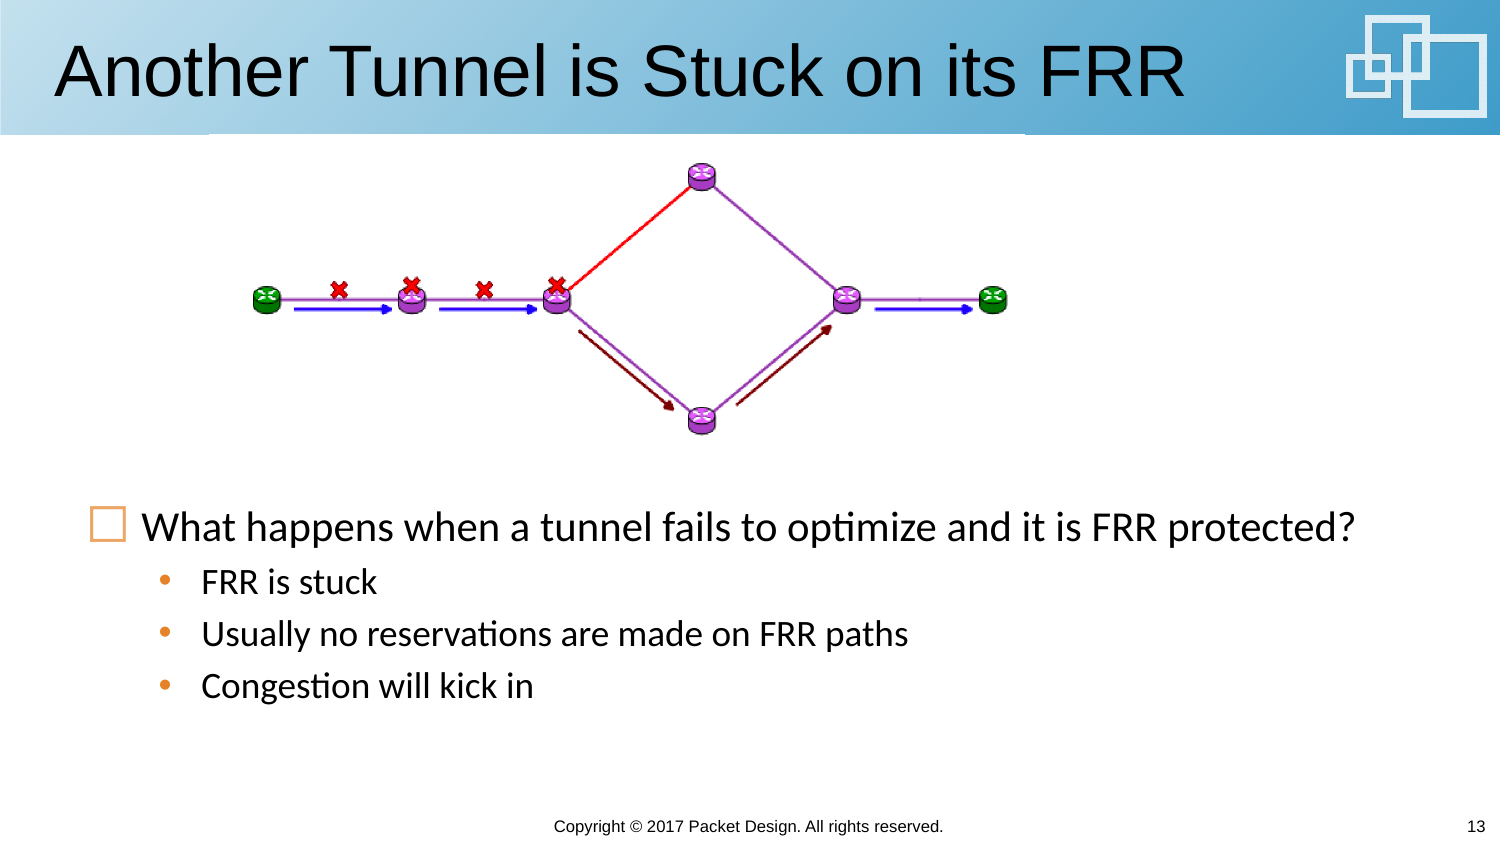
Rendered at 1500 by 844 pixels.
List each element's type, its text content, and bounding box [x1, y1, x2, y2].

list What happens when a tunnel fails to optimize and it is FRR protected? FRR is stuck Usually no reservations are made on FRR paths Congestion will kick in [75, 491, 1425, 754]
picture [1346, 15, 1487, 118]
title Another Tunnel is Stuck on its FRR [39, 0, 1275, 135]
picture [208, 134, 1026, 458]
footer Copyright © 2017 Packet Design. All rights reserved. [495, 798, 1004, 844]
slide_number 13 [1150, 798, 1500, 844]
picture [90, 506, 126, 542]
